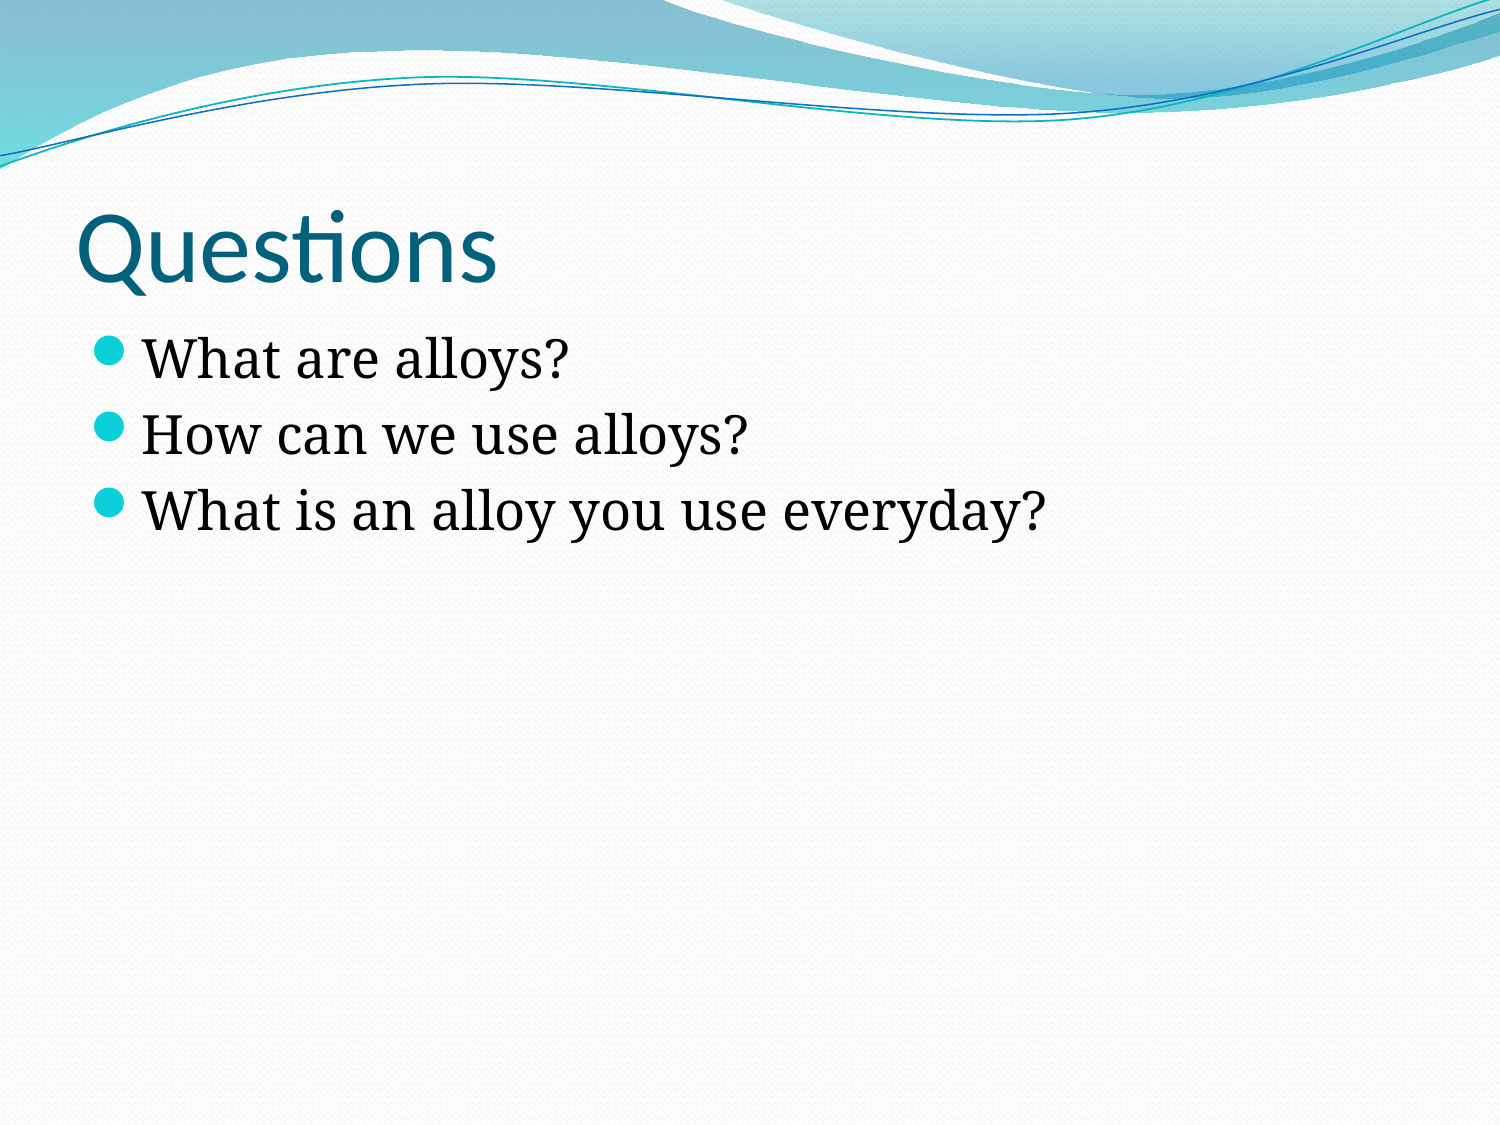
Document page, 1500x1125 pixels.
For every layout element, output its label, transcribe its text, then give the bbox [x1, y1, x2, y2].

list What are alloys? How can we use alloys? What is an alloy you use everyday? [75, 317, 1425, 1038]
title Questions [75, 115, 1425, 303]
